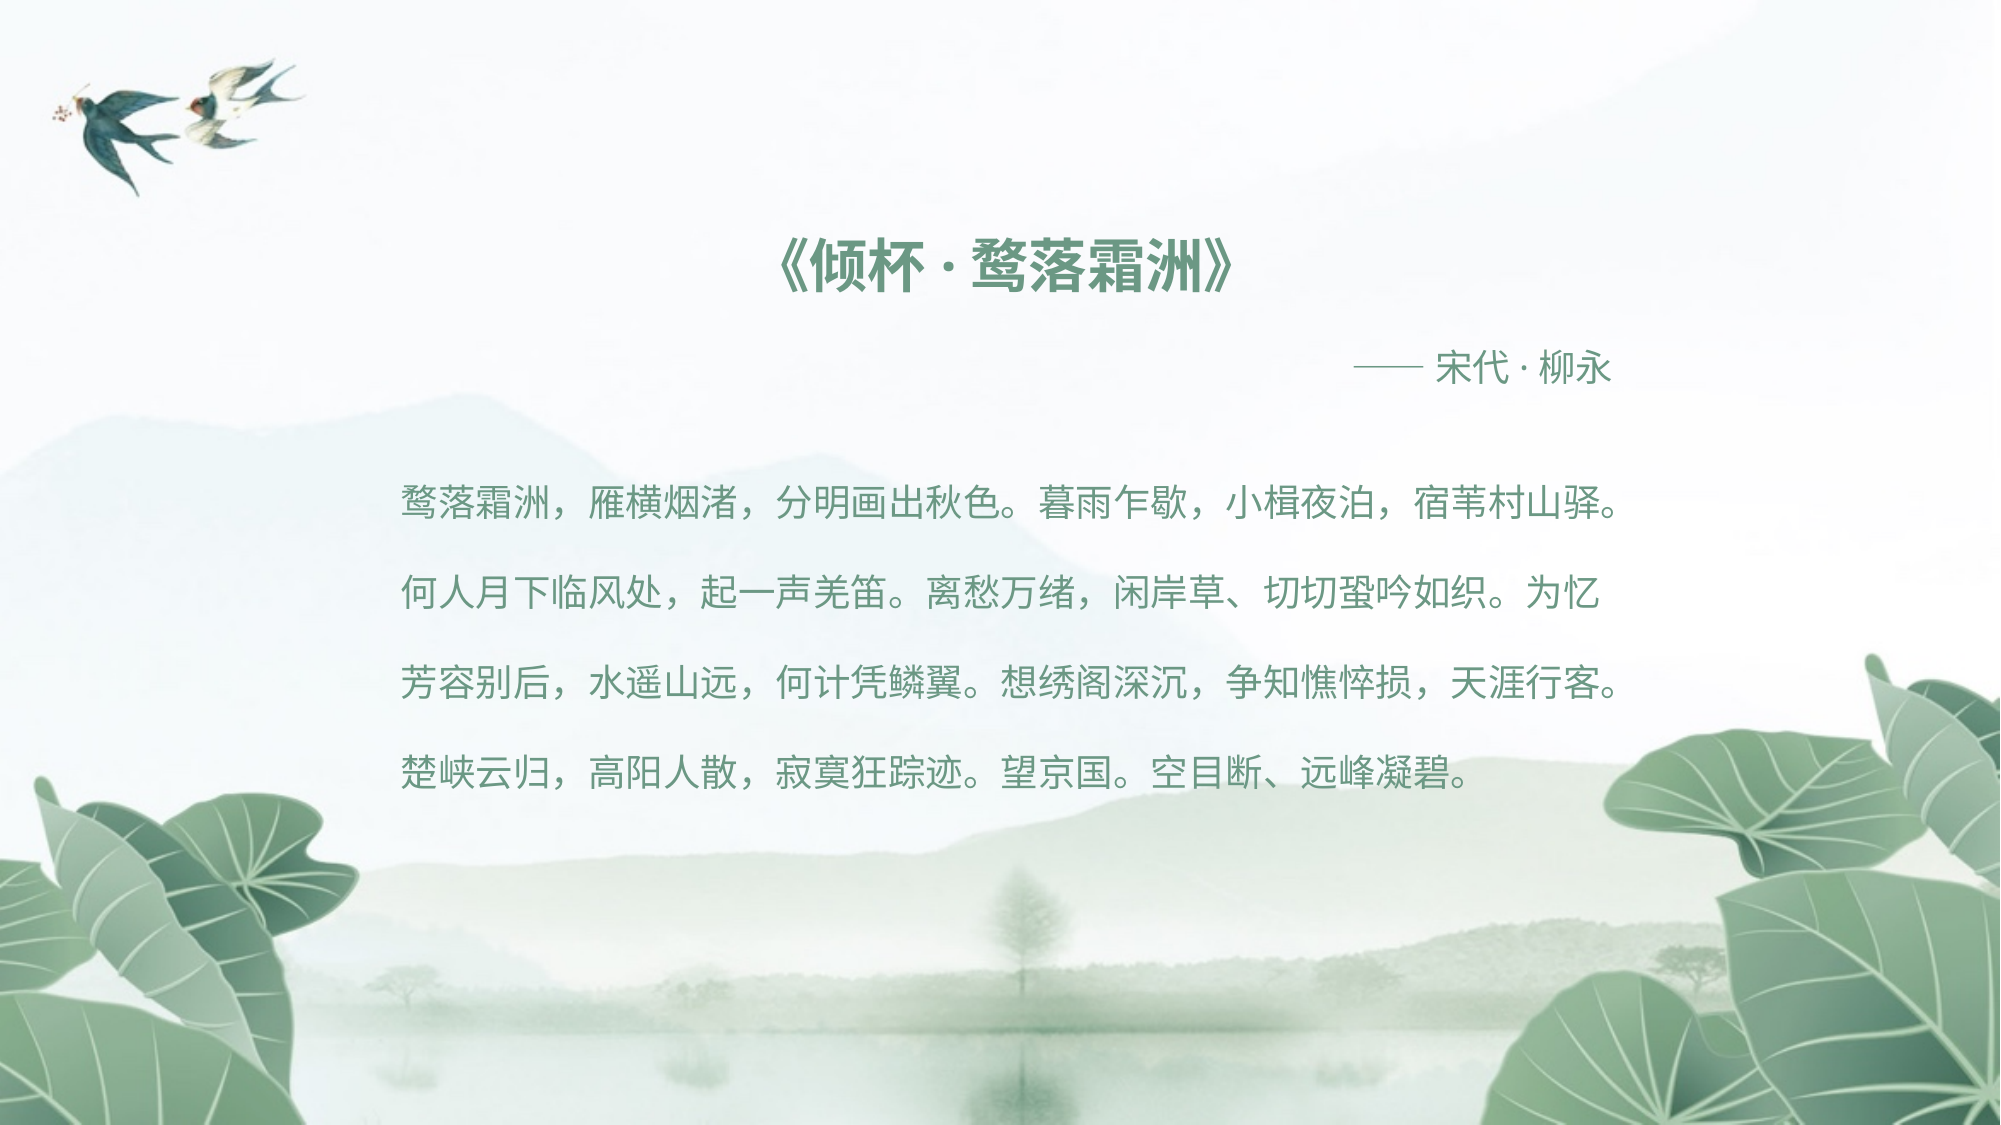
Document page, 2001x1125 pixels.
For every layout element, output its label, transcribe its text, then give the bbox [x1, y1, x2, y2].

picture [0, 0, 2000, 1125]
text_box 《倾杯·鹜落霜洲》 ——宋代·柳永 鹜落霜洲，雁横烟渚，分明画出秋色。暮雨乍歇，小楫夜泊，宿苇村山驿。何人月下临风处，起一声羌笛。离愁万绪，闲岸草、切切蛩吟如织。为忆芳容别后，水遥山远，何计凭鳞翼。想绣阁深沉，争知憔悴损，天涯行客。楚峡云归，高阳人散，寂寞狂踪迹。望京国。空目断、远峰凝碧。 [385, 177, 1628, 802]
